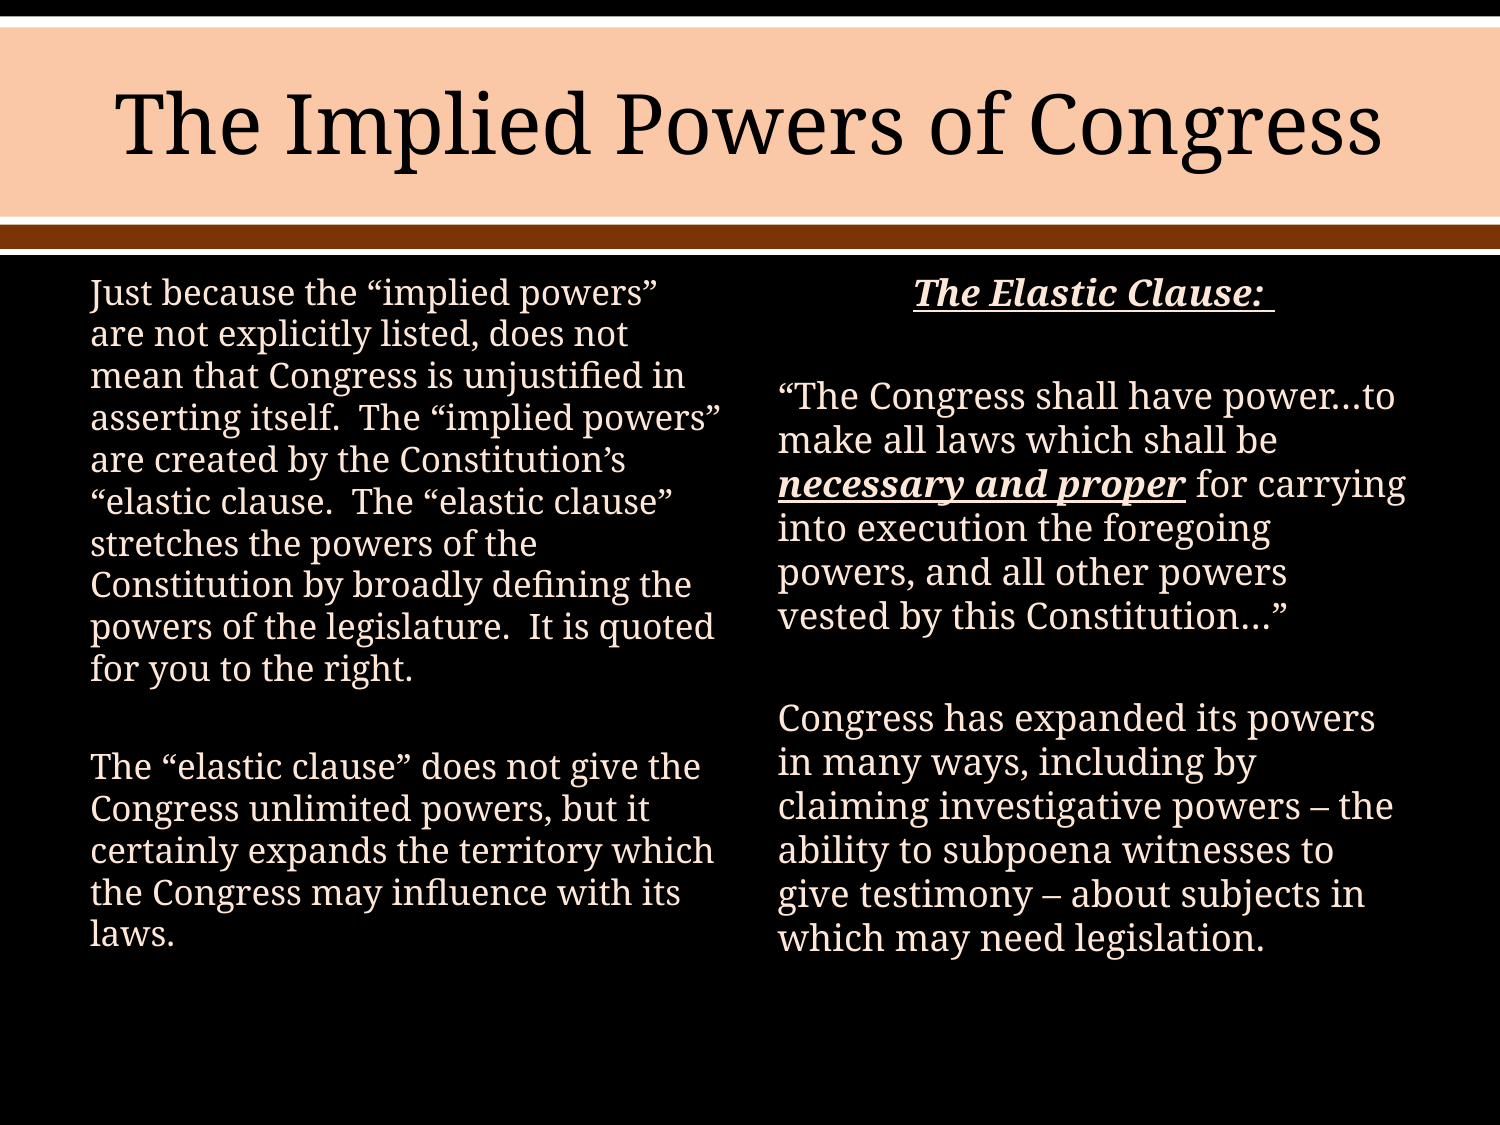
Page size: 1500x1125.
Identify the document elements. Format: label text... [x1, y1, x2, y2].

list The Elastic Clause: “The Congress shall have power…to make all laws which shall be necessary and proper for carrying into execution the foregoing powers, and all other powers vested by this Constitution…” Congress has expanded its powers in many ways, including by claiming investigative powers – the ability to subpoena witnesses to give testimony – about subjects in which may need legislation. [762, 262, 1425, 1005]
title The Implied Powers of Congress [75, 29, 1425, 213]
list Just because the “implied powers” are not explicitly listed, does not mean that Congress is unjustified in asserting itself. The “implied powers” are created by the Constitution’s “elastic clause. The “elastic clause” stretches the powers of the Constitution by broadly defining the powers of the legislature. It is quoted for you to the right. The “elastic clause” does not give the Congress unlimited powers, but it certainly expands the territory which the Congress may influence with its laws. [75, 262, 738, 1005]
